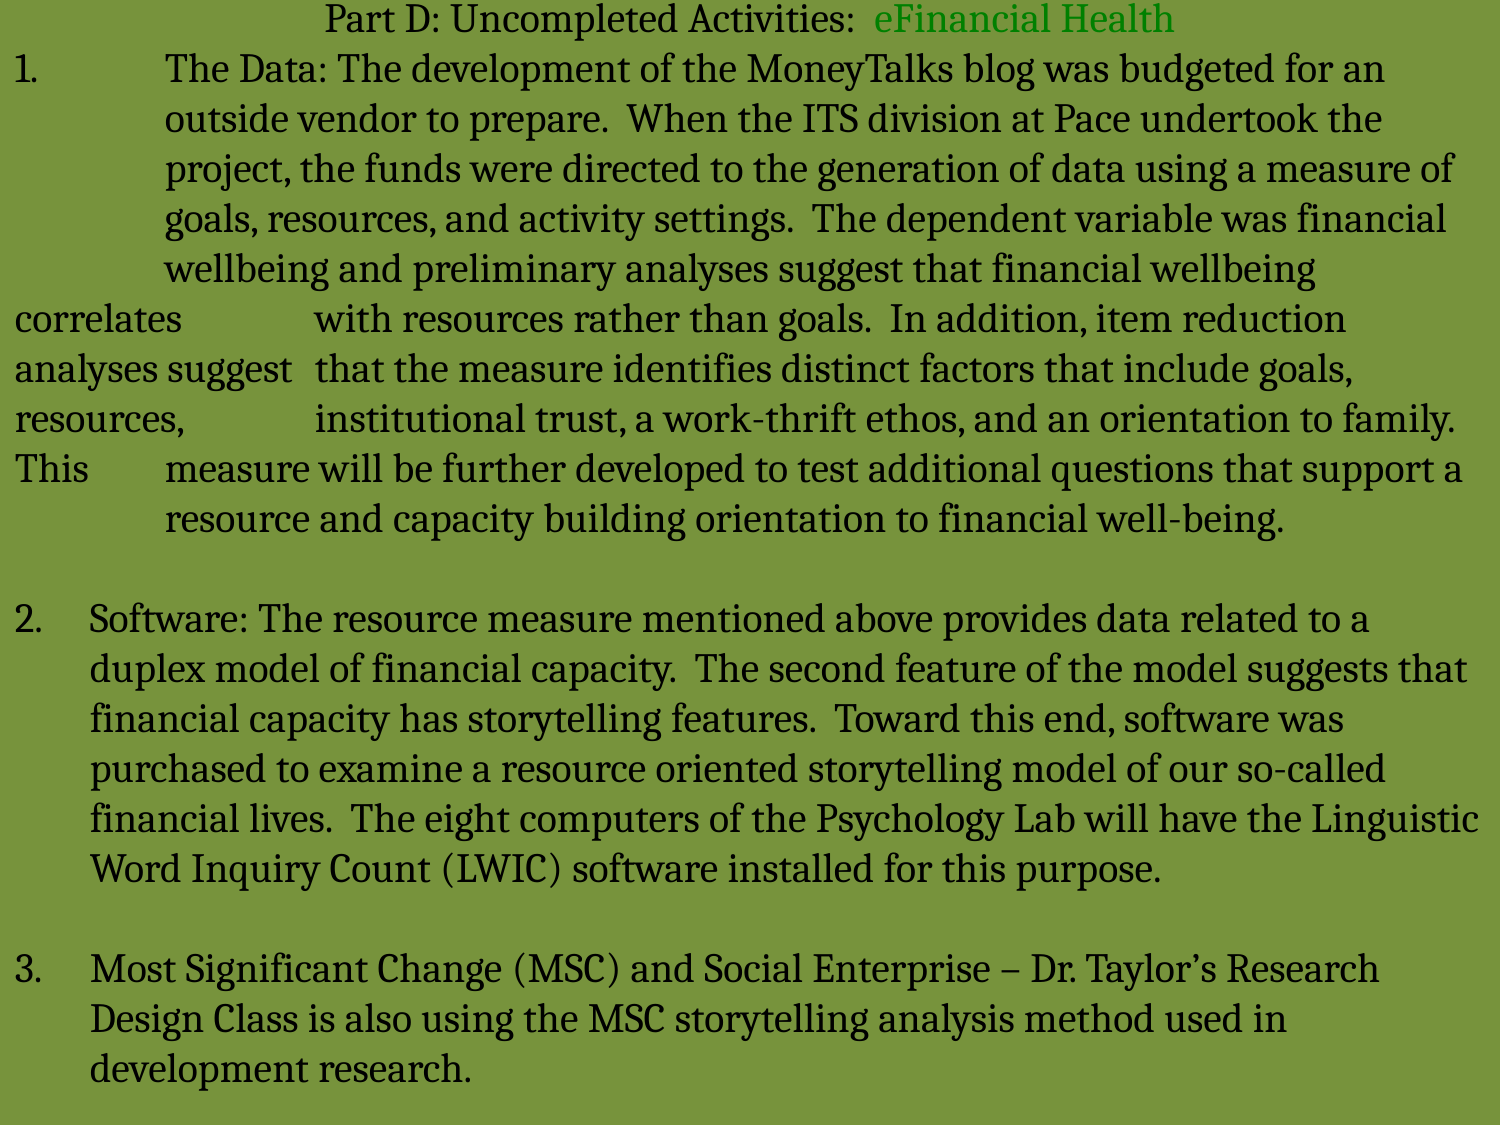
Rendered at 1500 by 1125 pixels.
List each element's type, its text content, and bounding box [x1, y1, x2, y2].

text_box Part D: Uncompleted Activities: eFinancial Health 1. The Data: The development of the MoneyTalks blog was budgeted for an outside vendor to prepare. When the ITS division at Pace undertook the project, the funds were directed to the generation of data using a measure of goals, resources, and activity settings. The dependent variable was financial wellbeing and preliminary analyses suggest that financial wellbeing correlates with resources rather than goals. In addition, item reduction analyses suggest that the measure identifies distinct factors that include goals, resources, institutional trust, a work-thrift ethos, and an orientation to family. This measure will be further developed to test additional questions that support a resource and capacity building orientation to financial well-being. Software: The resource measure mentioned above provides data related to a duplex model of financial capacity. The second feature of the model suggests that financial capacity has storytelling features. Toward this end, software was purchased to examine a resource oriented storytelling model of our so-called financial lives. The eight computers of the Psychology Lab will have the Linguistic Word Inquiry Count (LWIC) software installed for this purpose. Most Significant Change (MSC) and Social Enterprise – Dr. Taylor’s Research Design Class is also using the MSC storytelling analysis method used in development research. [0, 0, 1500, 1125]
